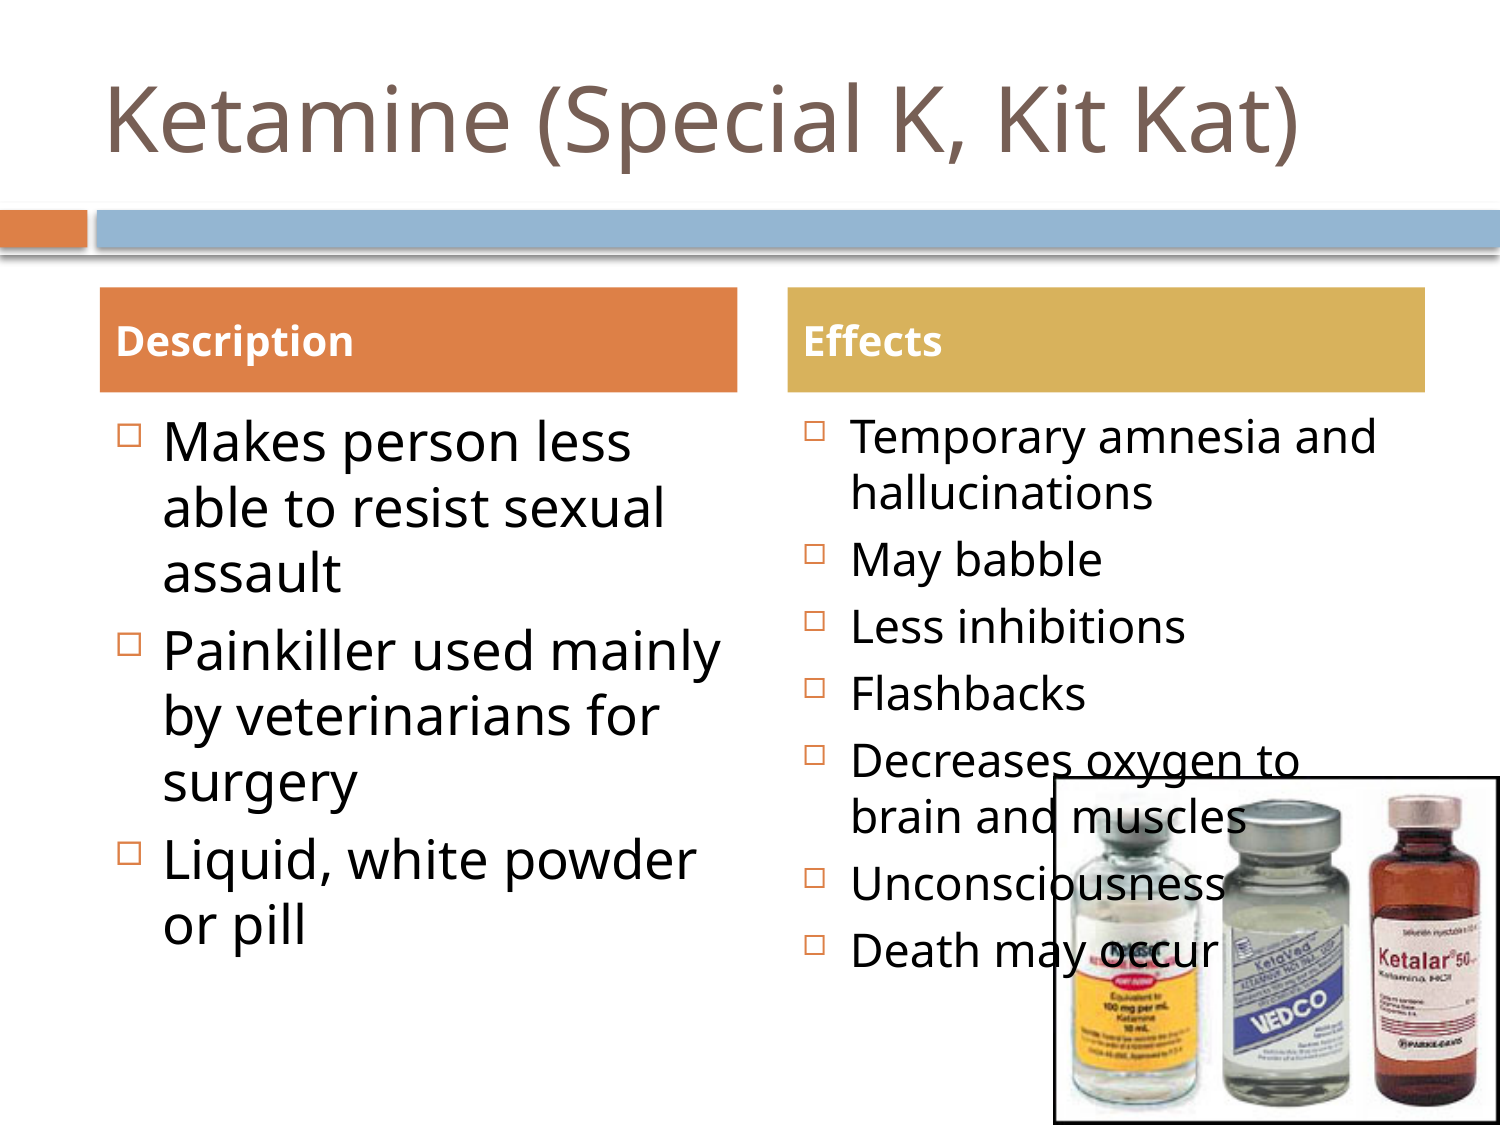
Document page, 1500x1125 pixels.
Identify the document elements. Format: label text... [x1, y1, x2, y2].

list Makes person less able to resist sexual assault Painkiller used mainly by veterinarians for surgery Liquid, white powder or pill [99, 399, 738, 988]
list Effects [787, 287, 1425, 393]
title Ketamine (Special K, Kit Kat) [87, 44, 1425, 188]
list Temporary amnesia and hallucinations May babble Less inhibitions Flashbacks Decreases oxygen to brain and muscles Unconsciousness Death may occur [787, 399, 1425, 988]
list Description [99, 287, 738, 393]
picture [1053, 776, 1500, 1125]
